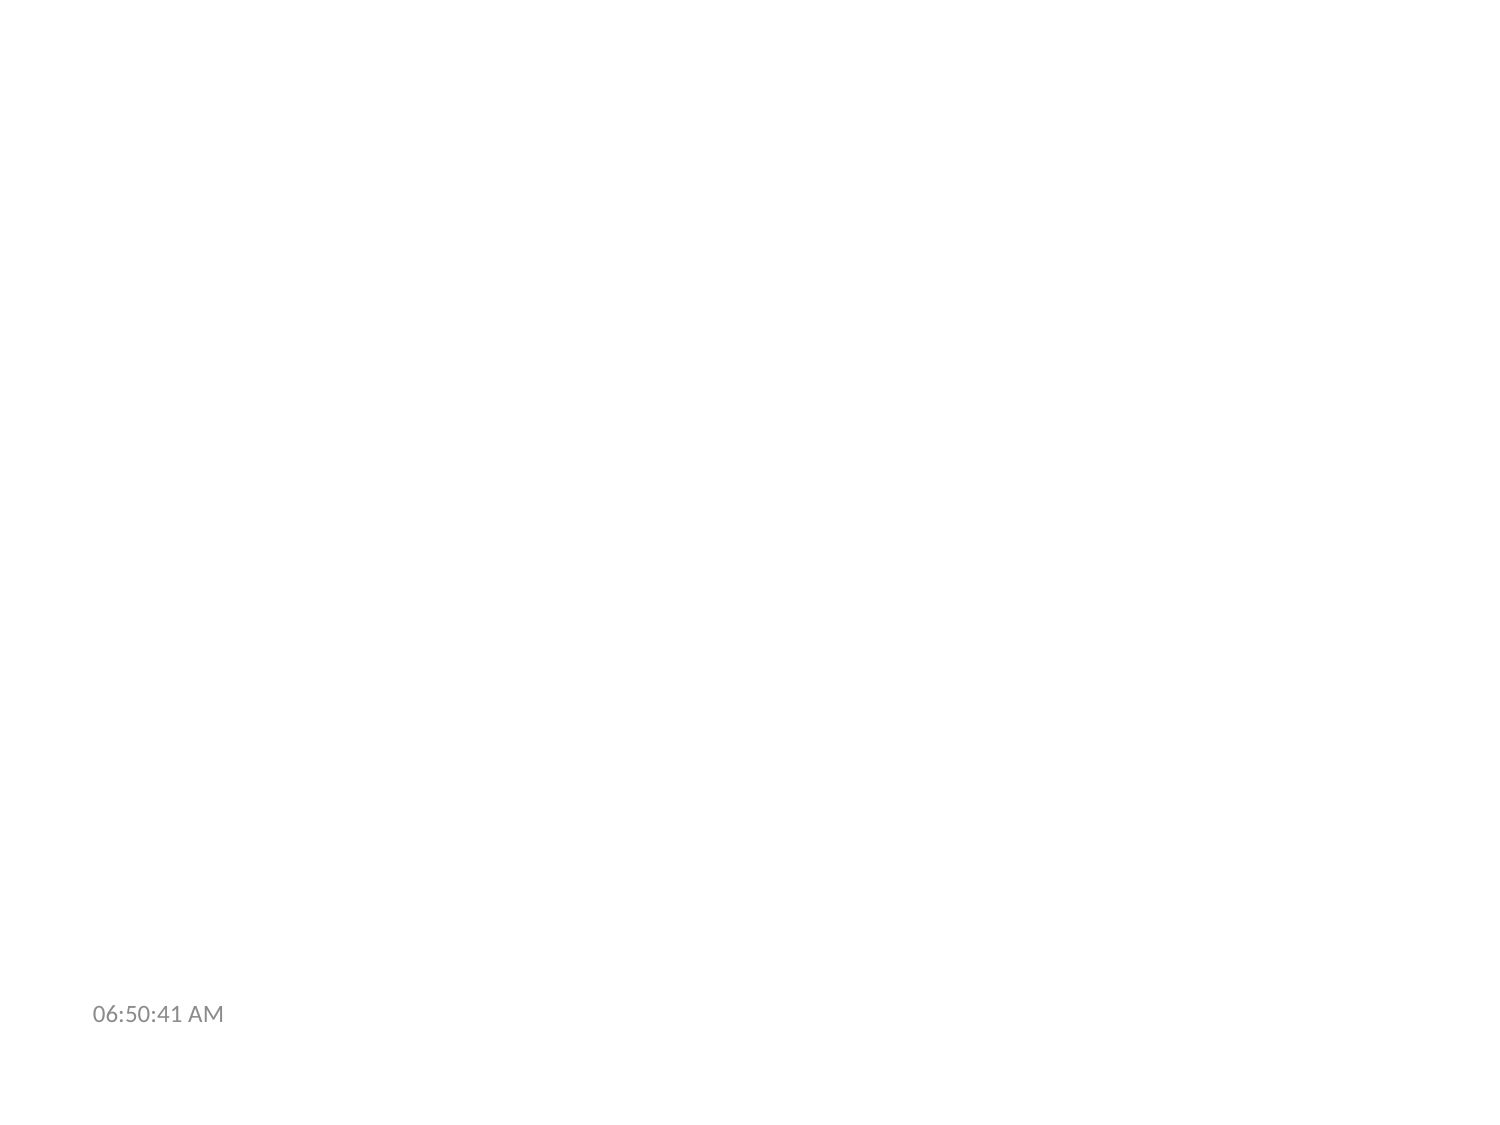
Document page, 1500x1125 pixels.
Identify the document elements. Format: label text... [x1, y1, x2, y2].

text_box 3:35:09 PM [77, 982, 428, 1043]
